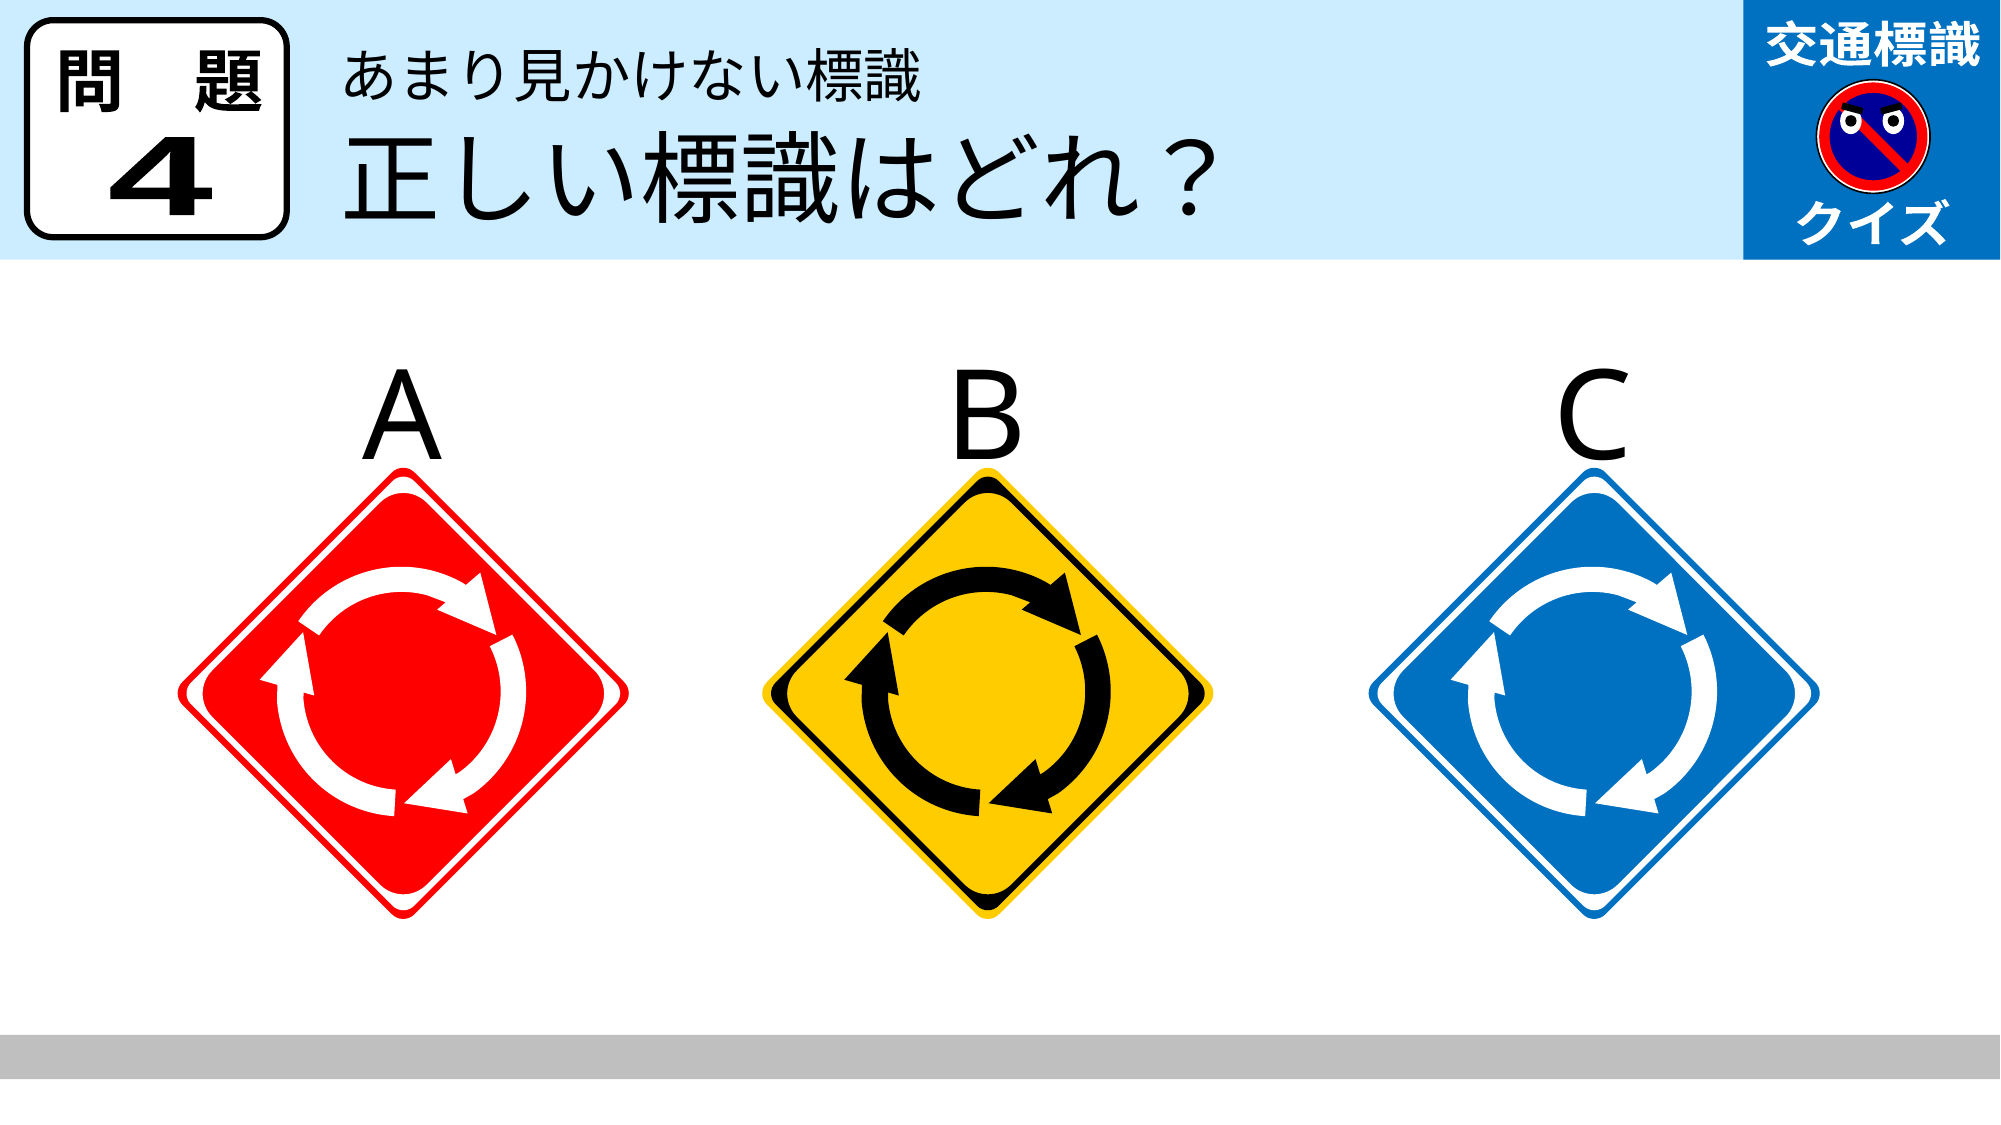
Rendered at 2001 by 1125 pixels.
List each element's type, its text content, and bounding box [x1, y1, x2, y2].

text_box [177, 467, 630, 920]
text_box B [930, 327, 1042, 466]
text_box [1368, 467, 1820, 920]
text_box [761, 467, 1214, 920]
text_box C [1538, 327, 1647, 466]
text_box 正しい標識はどれ？ [325, 107, 1256, 243]
text_box [0, 1034, 2000, 1080]
text_box A [347, 327, 457, 466]
text_box あまり見かけない標識 [324, 32, 937, 117]
